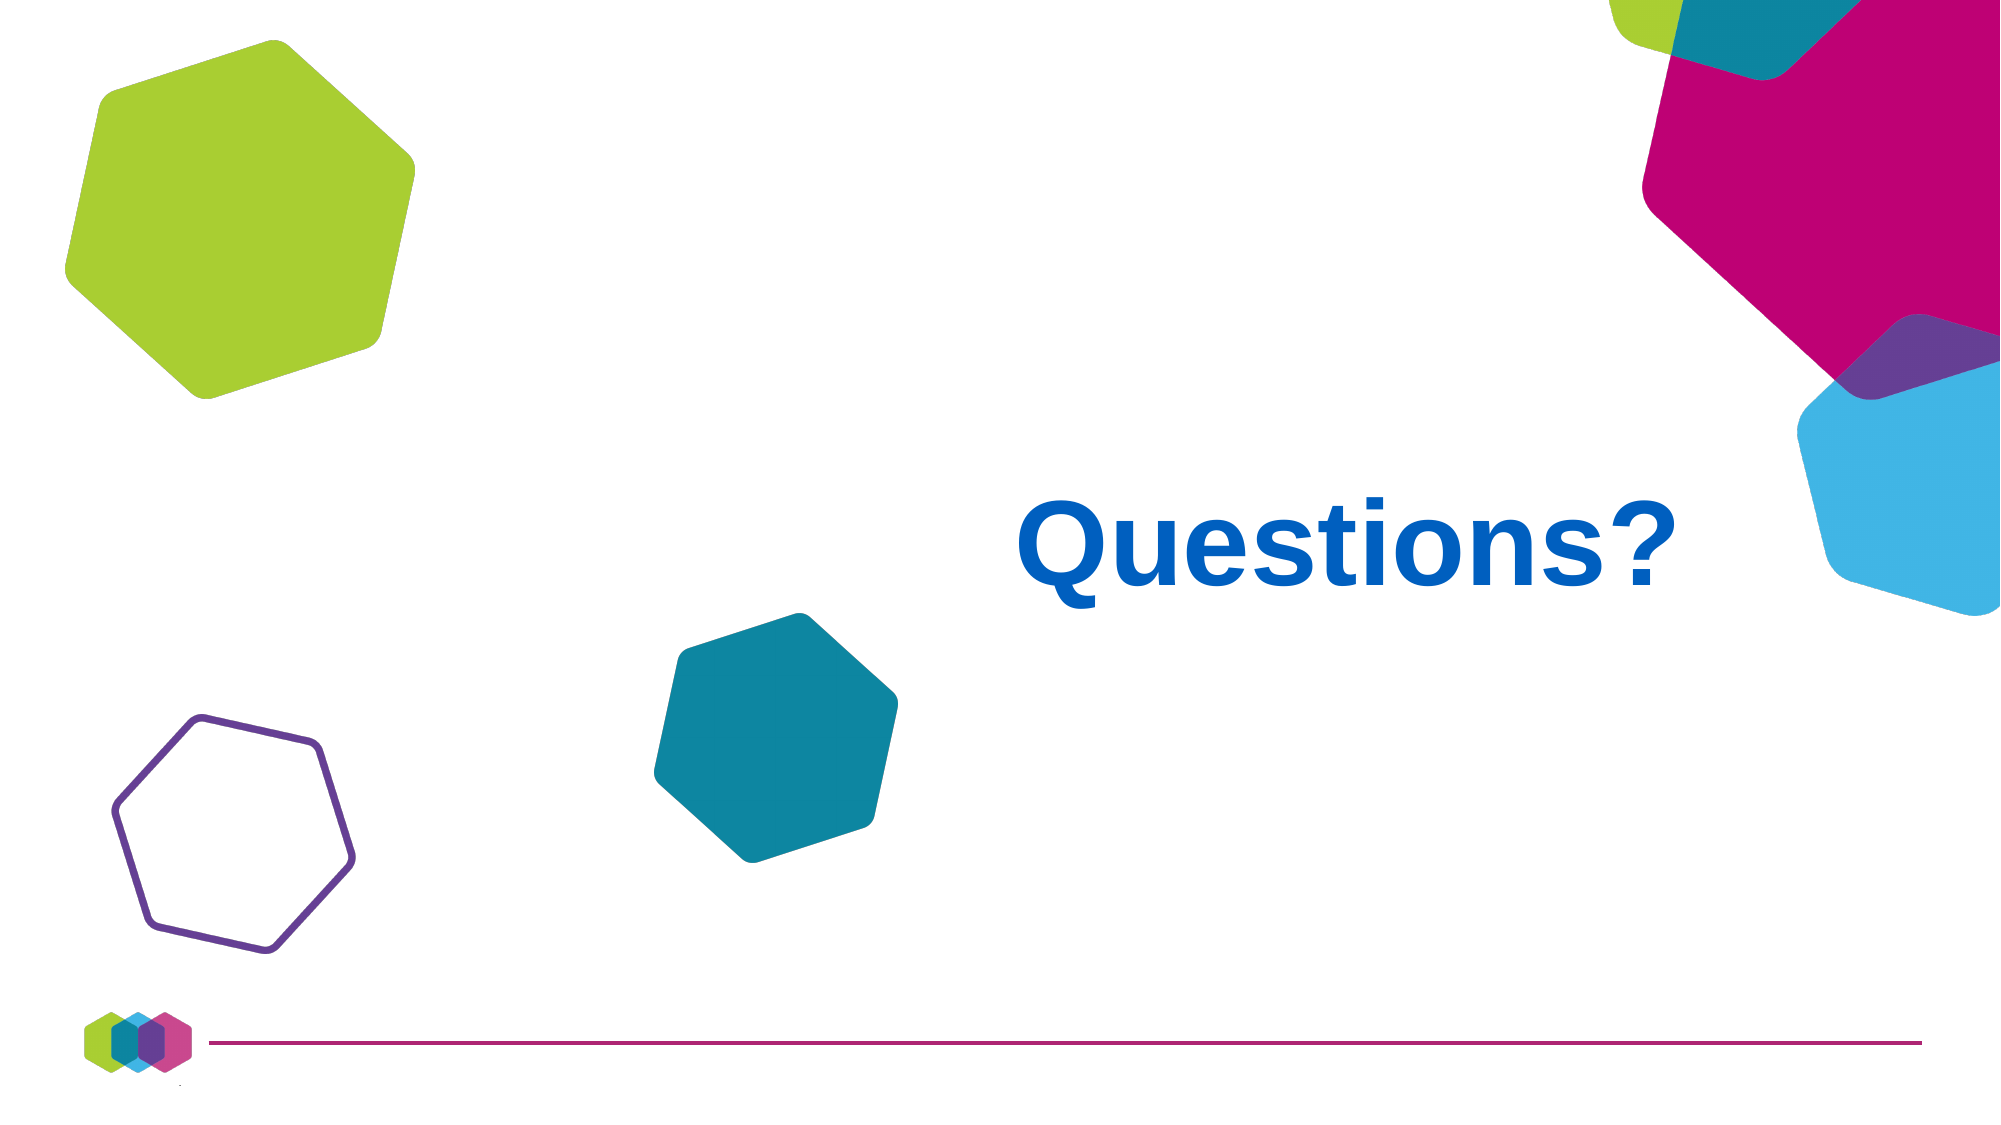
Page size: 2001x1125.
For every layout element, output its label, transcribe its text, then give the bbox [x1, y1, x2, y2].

picture [654, 613, 898, 863]
picture [1458, 0, 2000, 765]
picture [65, 40, 415, 399]
list Questions? [999, 456, 1743, 594]
picture [37, 1012, 240, 1086]
picture [111, 714, 356, 954]
